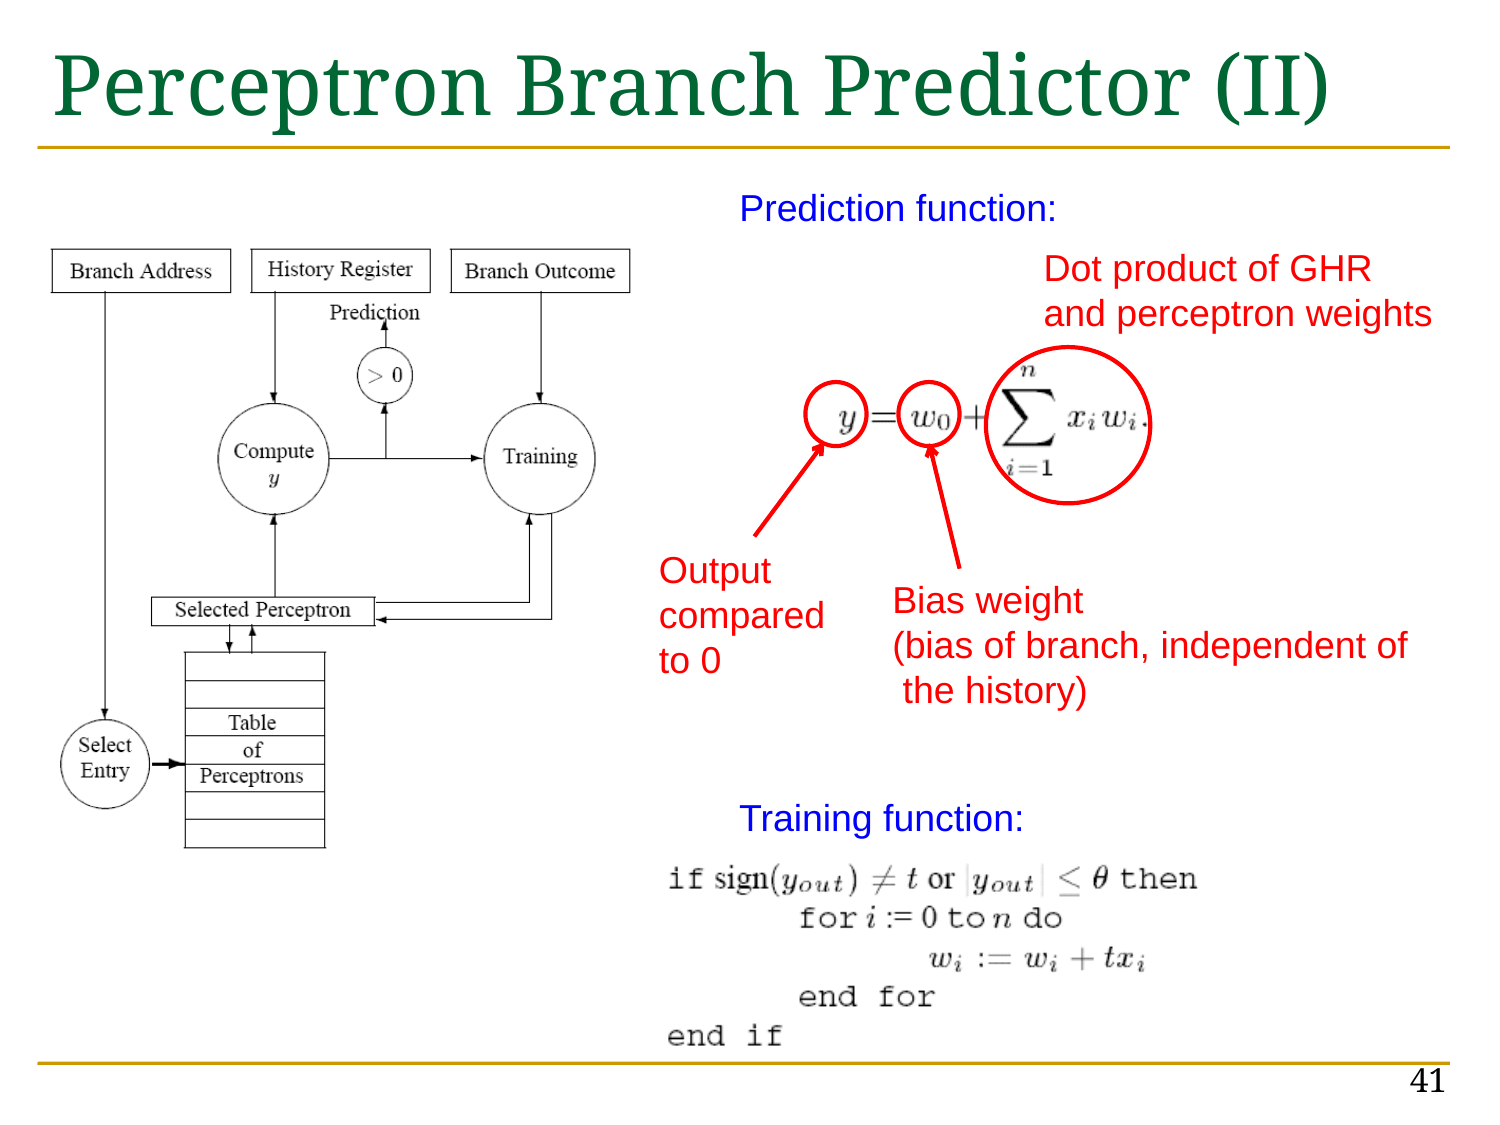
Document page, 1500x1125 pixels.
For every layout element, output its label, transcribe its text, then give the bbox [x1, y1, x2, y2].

text_box [805, 387, 819, 441]
text_box Training function: [724, 786, 1040, 847]
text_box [882, 491, 1006, 523]
slide_number 41 [1111, 1036, 1462, 1112]
text_box Prediction function: [724, 176, 1073, 236]
picture [824, 346, 1163, 504]
text_box Dot product of GHR and perceptron weights [1028, 236, 1448, 342]
text_box Output compared to 0 [648, 538, 841, 689]
picture [653, 858, 1206, 1060]
text_box Bias weight (bias of branch, independent of the history) [877, 568, 1434, 719]
title Perceptron Branch Predictor (II) [37, 24, 1450, 200]
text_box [741, 453, 837, 525]
picture [37, 236, 644, 860]
